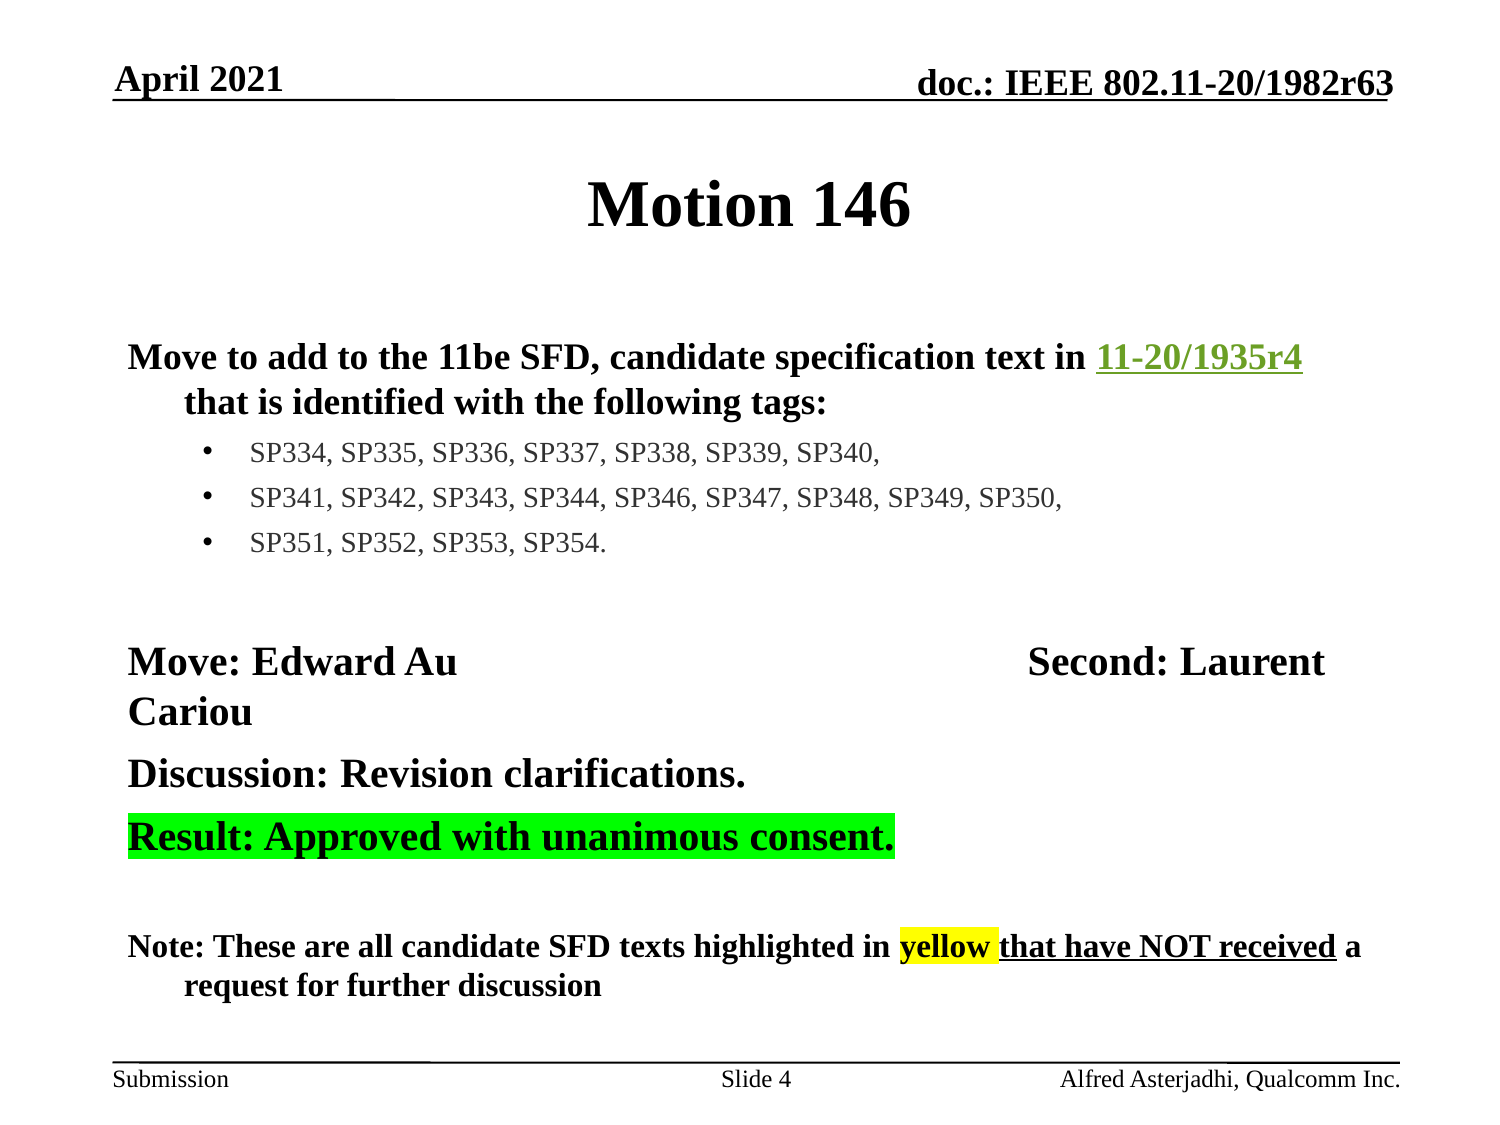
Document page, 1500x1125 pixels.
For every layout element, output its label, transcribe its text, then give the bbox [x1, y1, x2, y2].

list Move to add to the 11be SFD, candidate specification text in 11-20/1935r4 that is identified with the following tags: SP334, SP335, SP336, SP337, SP338, SP339, SP340, SP341, SP342, SP343, SP344, SP346, SP347, SP348, SP349, SP350, SP351, SP352, SP353, SP354. Move: Edward Au Second: Laurent Cariou Discussion: Revision clarifications. Result: Approved with unanimous consent. Note: These are all candidate SFD texts highlighted in yellow that have NOT received a request for further discussion [112, 324, 1388, 1063]
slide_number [114, 54, 423, 100]
footer Alfred Asterjadhi, Qualcomm Inc. [878, 1061, 1402, 1093]
slide_number Slide 4 [712, 1061, 800, 1123]
title Motion 146 [112, 112, 1388, 288]
